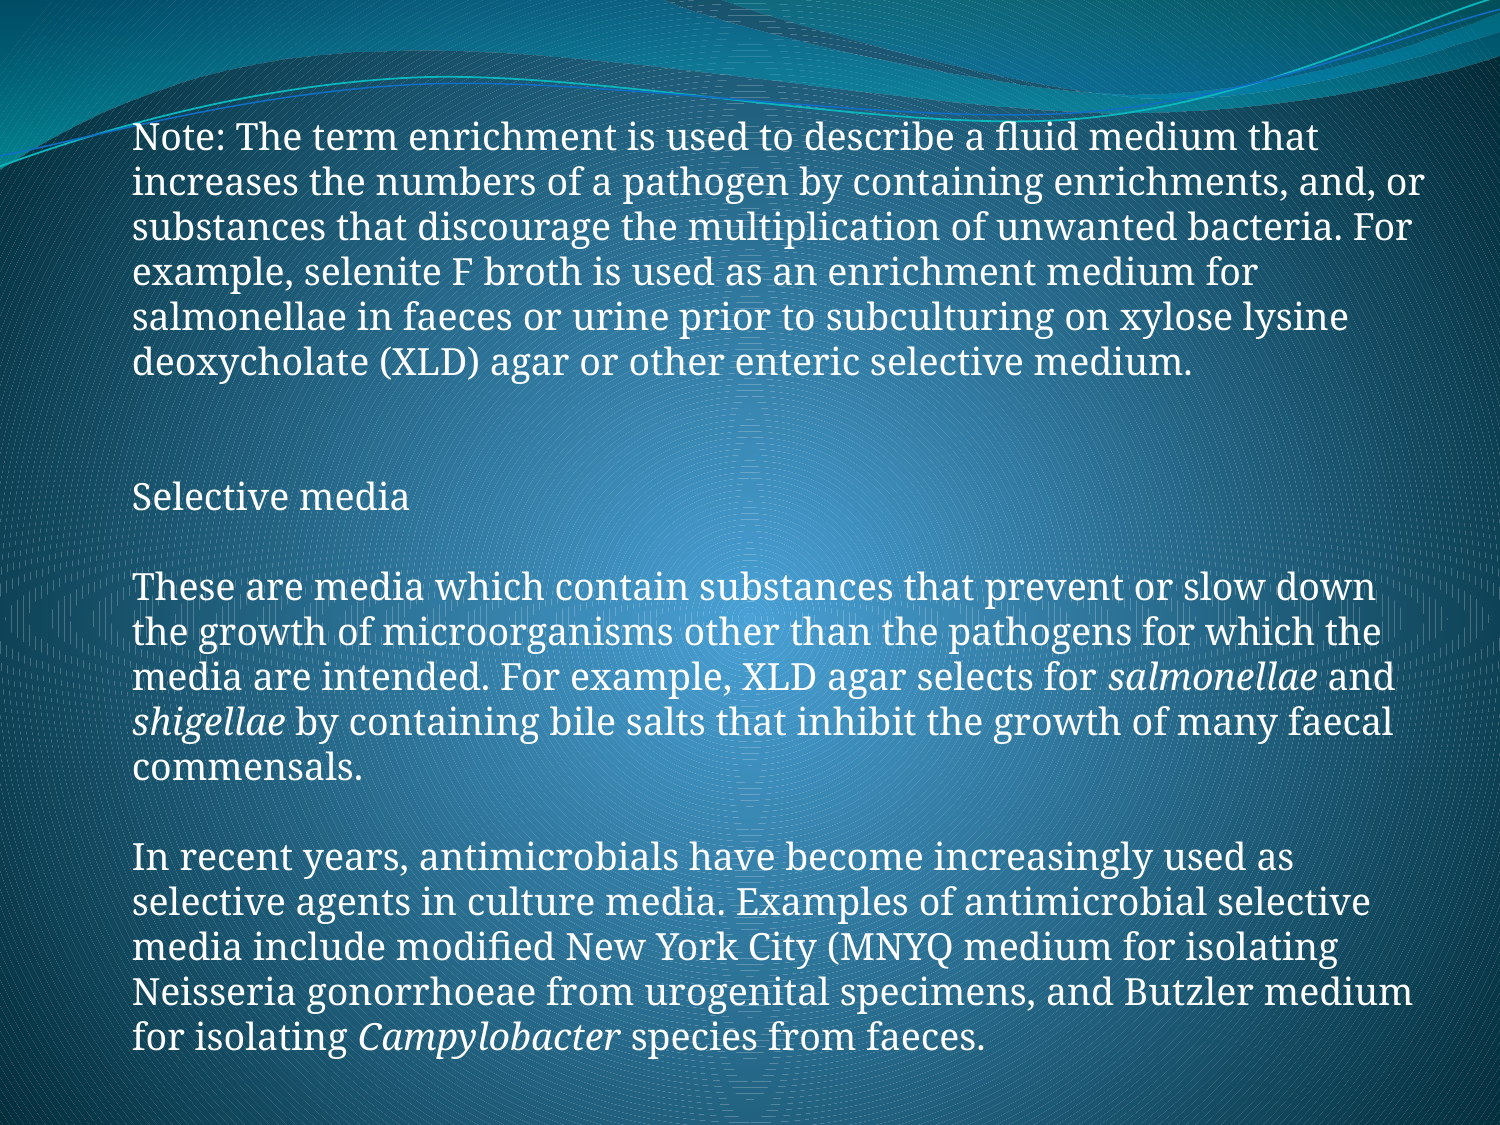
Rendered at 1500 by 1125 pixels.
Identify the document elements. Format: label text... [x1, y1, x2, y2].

text_box Note: The term enrichment is used to describe a fluid medium that increases the numbers of a pathogen by containing enrichments, and, or substances that discourage the multiplication of unwanted bacteria. For example, selenite F broth is used as an enrichment medium for salmonellae in faeces or urine prior to subculturing on xylose lysine deoxycholate (XLD) agar or other enteric selective medium. Selective media These are media which contain substances that prevent or slow down the growth of microorganisms other than the pathogens for which the media are intended. For example, XLD agar selects for salmonellae and shigellae by containing bile salts that inhibit the growth of many faecal commensals. In recent years, antimicrobials have become increasingly used as selective agents in culture media. Examples of antimicrobial selective media include modified New York City (MNYQ medium for isolating Neisseria gonorrhoeae from urogenital specimens, and Butzler medium for isolating Campylobacter species from faeces. [117, 105, 1453, 1125]
text_box [128, 46, 1454, 467]
